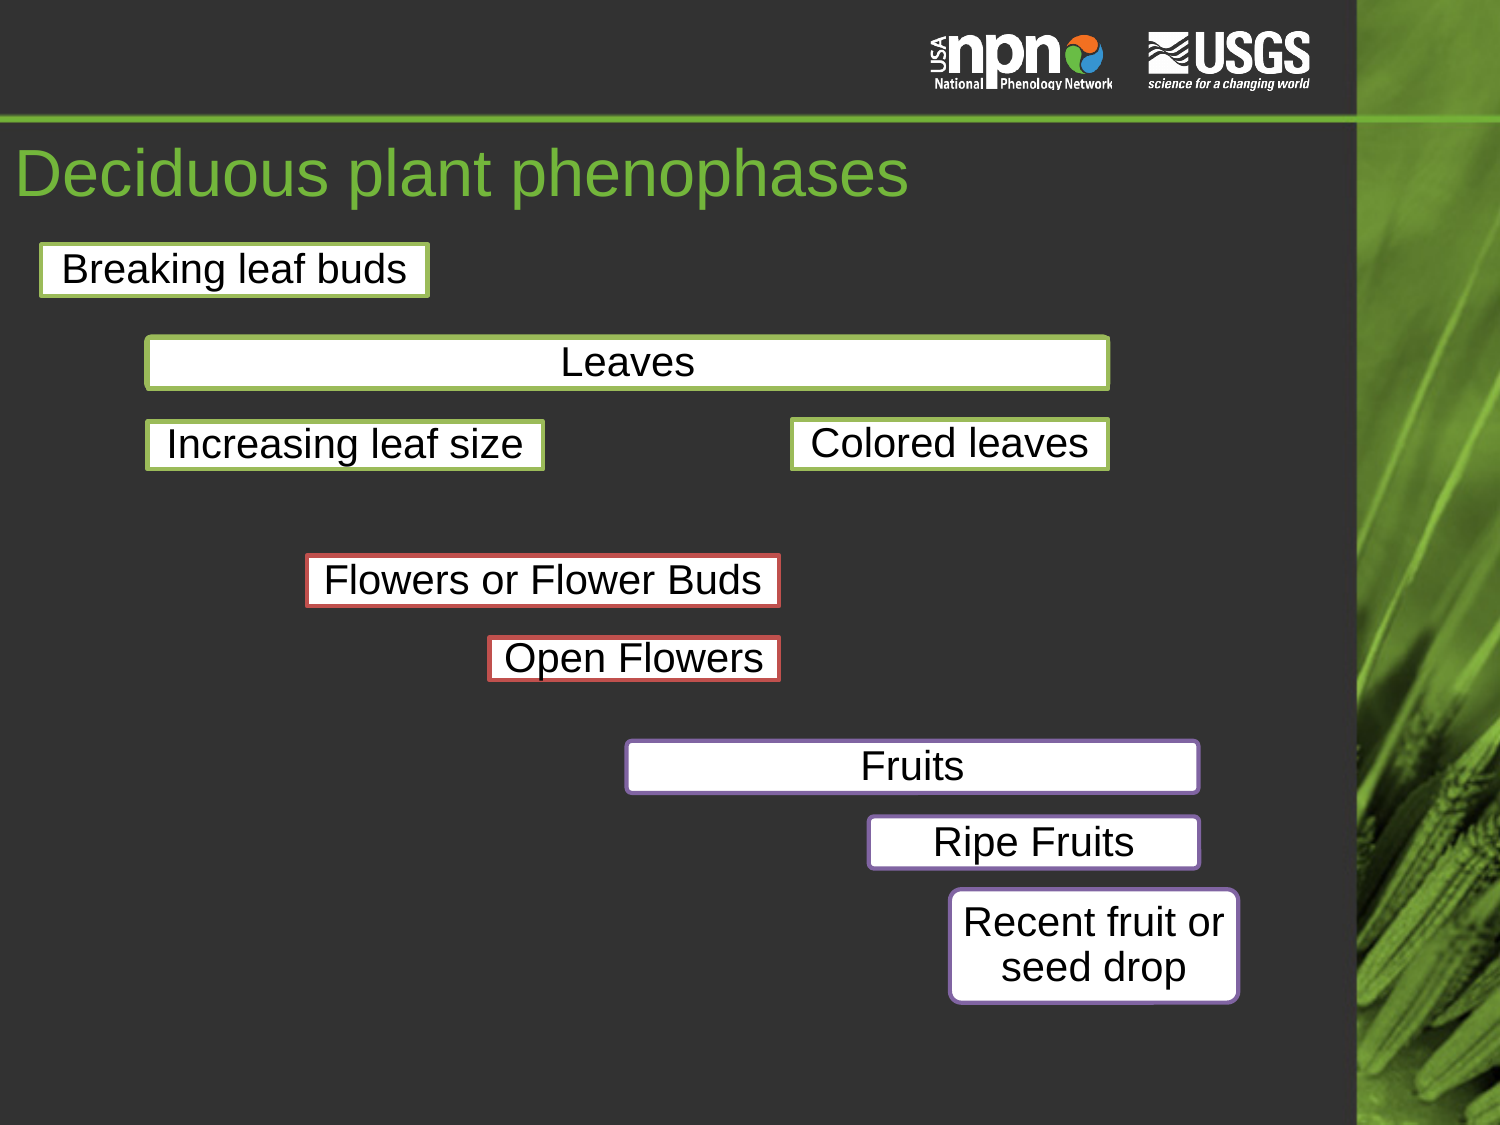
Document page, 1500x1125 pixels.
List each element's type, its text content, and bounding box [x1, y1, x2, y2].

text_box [868, 816, 1200, 869]
text_box Breaking leaf buds [39, 242, 430, 298]
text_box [949, 888, 1239, 1003]
text_box Colored leaves [790, 417, 1110, 471]
text_box Open Flowers [487, 635, 781, 682]
text_box Increasing leaf size [145, 419, 545, 471]
text_box Deciduous plant phenophases [0, 101, 1319, 239]
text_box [626, 740, 1199, 794]
text_box Flowers or Flower Buds [305, 553, 781, 608]
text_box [145, 336, 1109, 389]
picture [0, 0, 1500, 1125]
